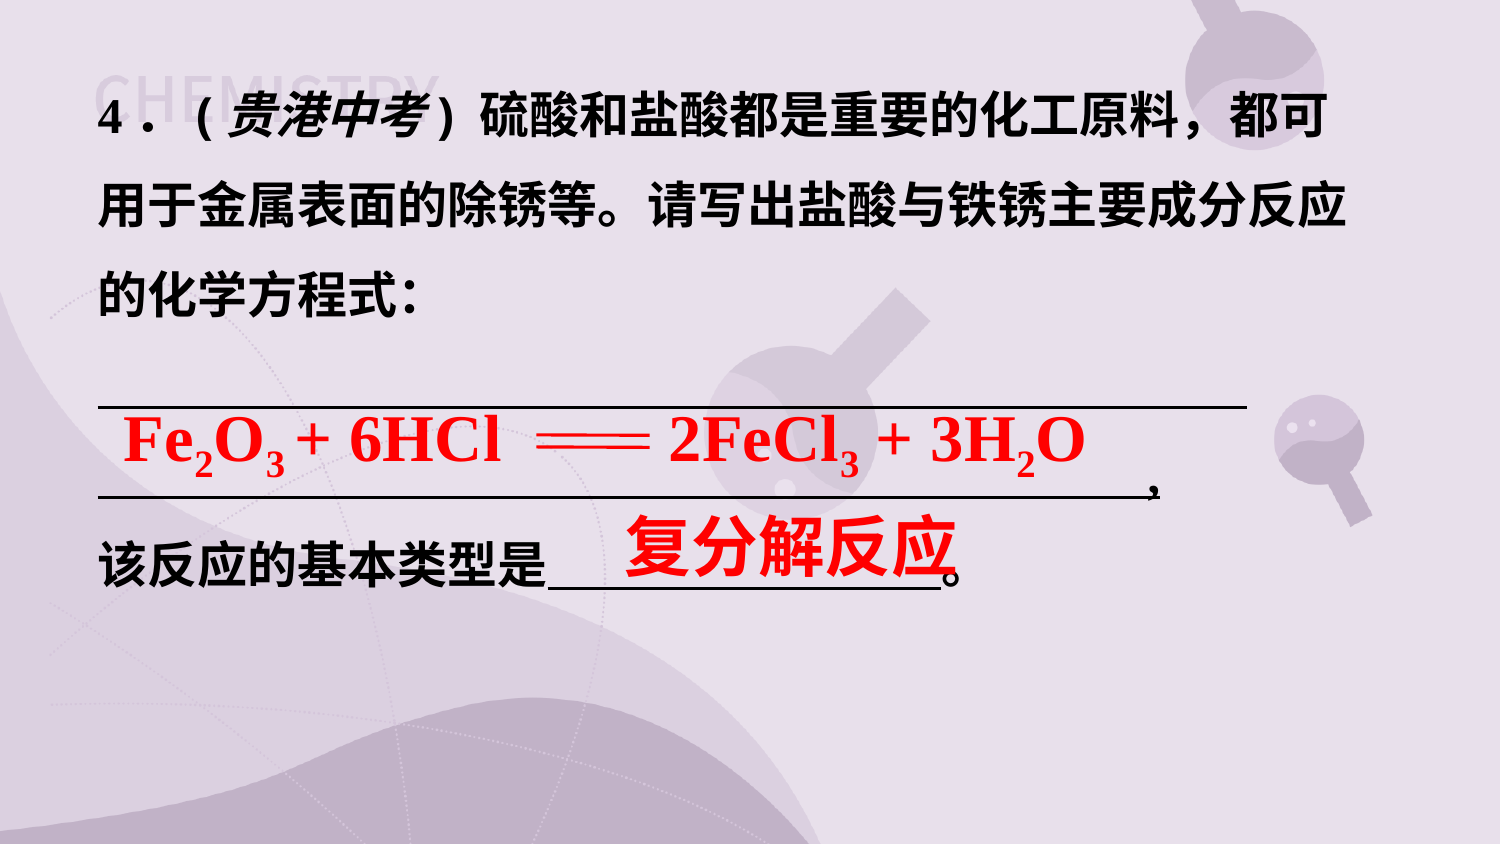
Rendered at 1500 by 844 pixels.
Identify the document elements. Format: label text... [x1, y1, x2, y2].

text_box 4．(贵港中考) 硫酸和盐酸都是重要的化工原料，都可用于金属表面的除锈等。请写出盐酸与铁锈主要成分反应的化学方程式： , 该反应的基本类型是 。 [86, 47, 1386, 689]
text_box 复分解反应 [610, 497, 974, 593]
picture [0, 0, 1500, 844]
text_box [536, 434, 650, 448]
text_box Fe2O3 + 6HCl 2FeCl3 + 3H2O [112, 389, 1270, 492]
